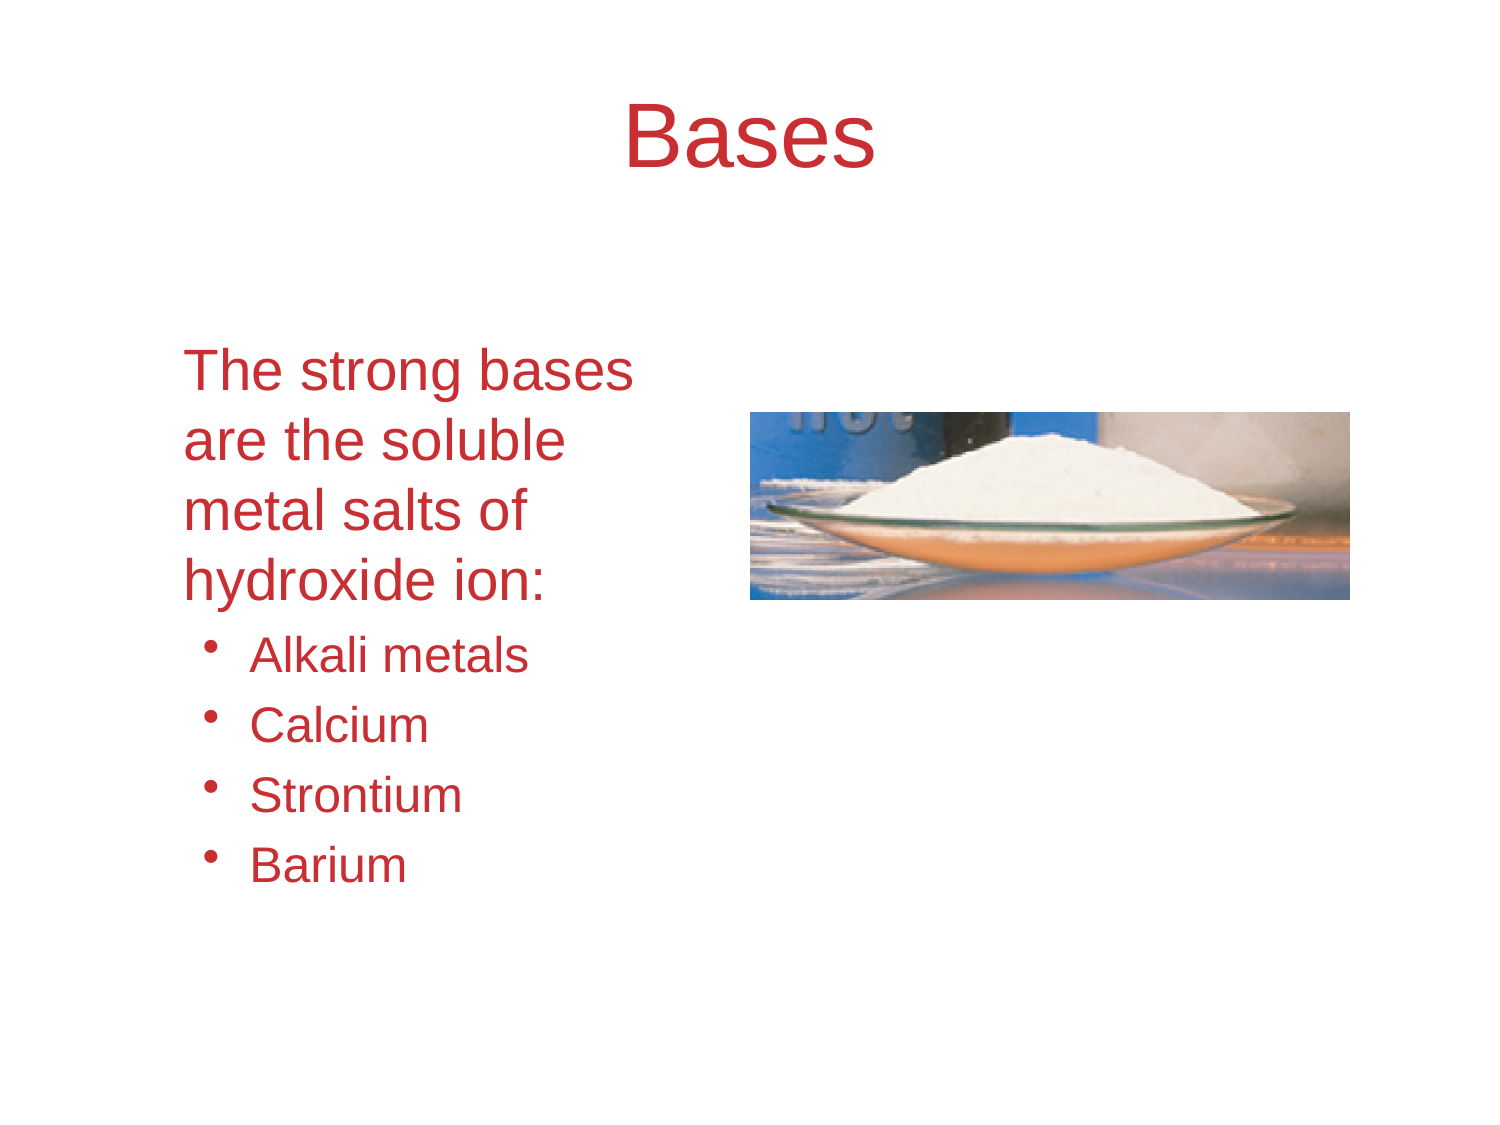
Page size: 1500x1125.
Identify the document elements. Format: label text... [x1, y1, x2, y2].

list The strong bases are the soluble metal salts of hydroxide ion: Alkali metals Calcium Strontium Barium [112, 324, 738, 1001]
title Bases [112, 37, 1388, 226]
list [749, 412, 1351, 601]
